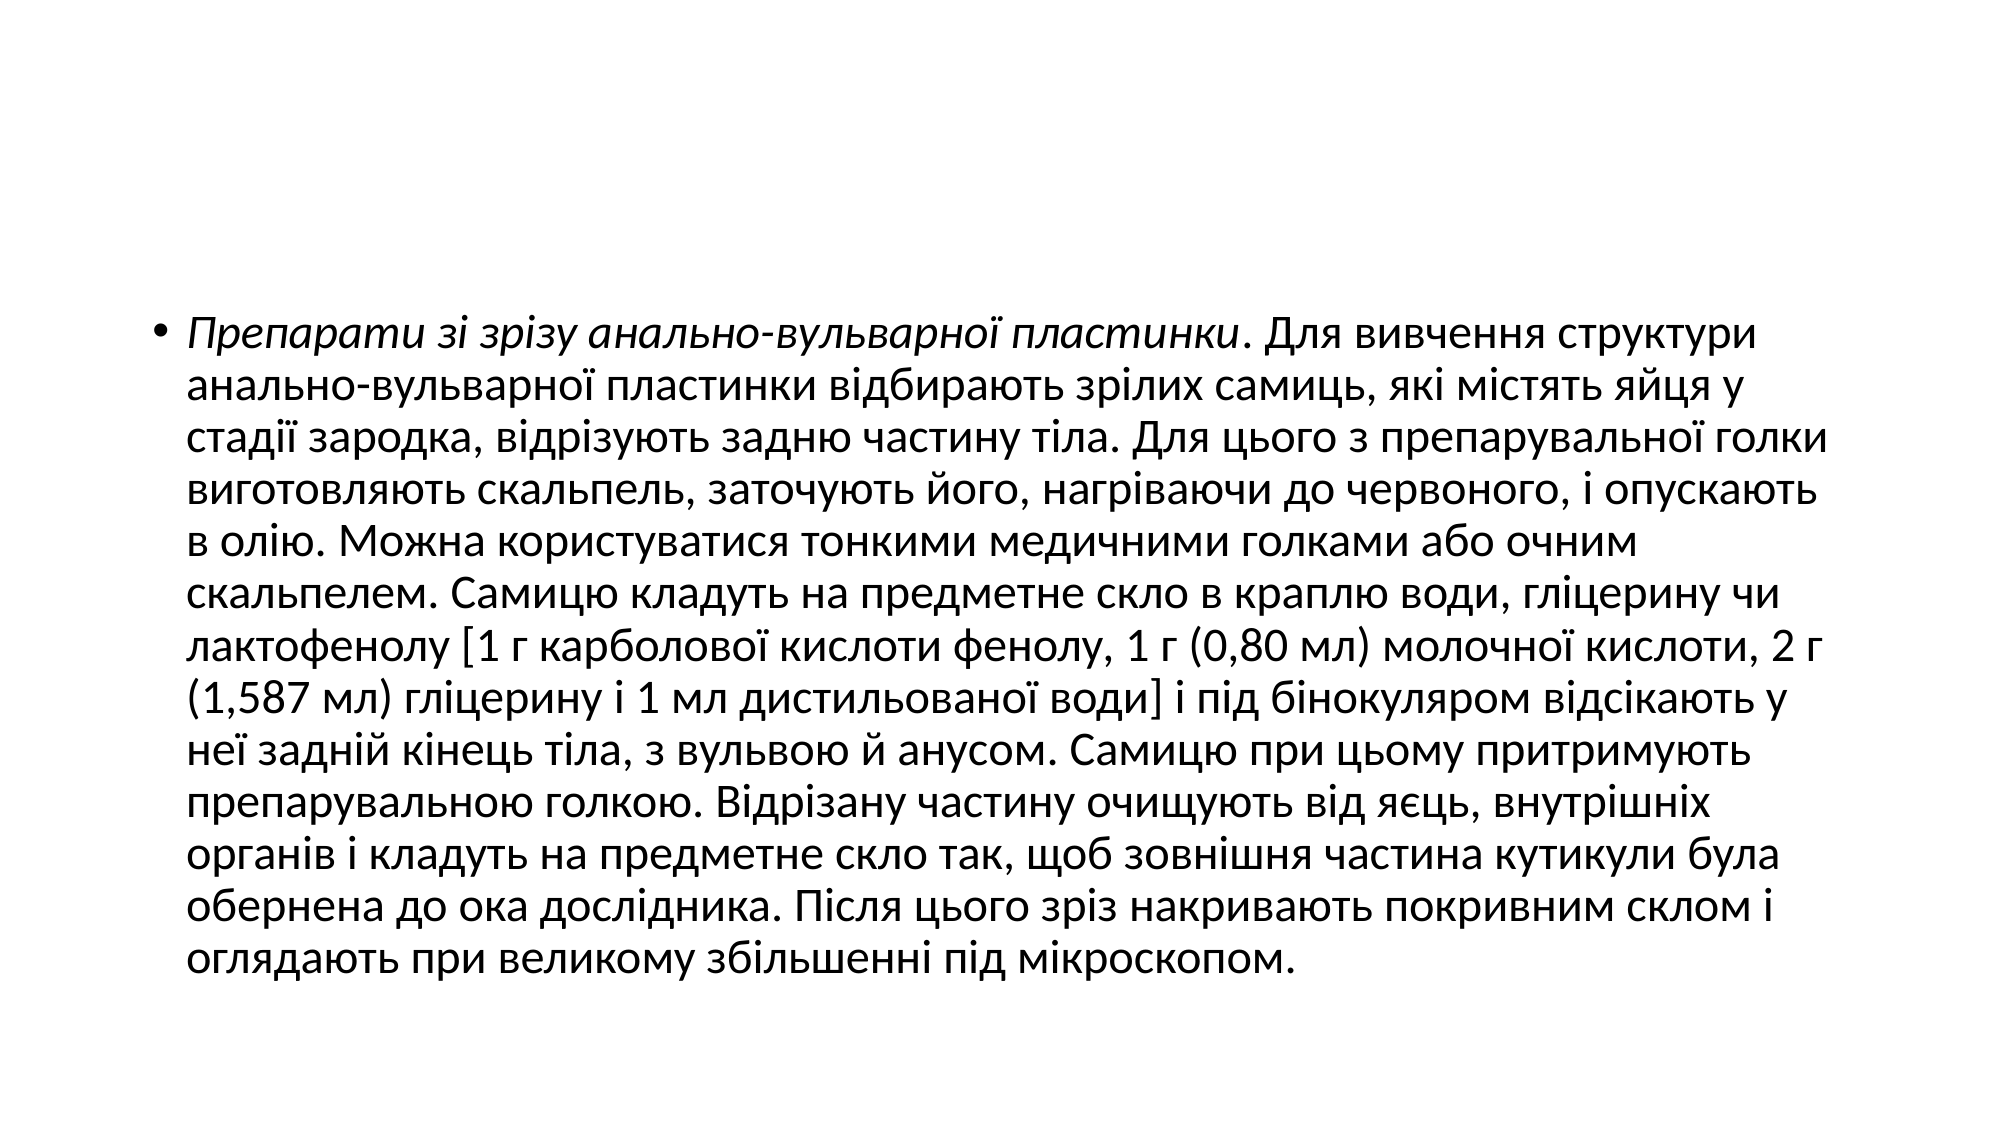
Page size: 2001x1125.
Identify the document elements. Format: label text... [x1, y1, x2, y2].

list Препарати зі зрізу анально-вульварної пластинки. Для вивчення структури анально-вульварної пластинки відбирають зрілих самиць, які містять яйця у стадії зародка, відрізують задню частину тіла. Для цього з препарувальної голки виготовляють скальпель, заточують його, нагріваючи до червоного, і опускають в олію. Можна користуватися тонкими медичними голками або очним скальпелем. Самицю кладуть на предметне скло в краплю води, гліцерину чи лактофенолу [1 г карболової кислоти фенолу, 1 г (0,80 мл) молочної кислоти, 2 г (1,587 мл) гліцерину і 1 мл дистильованої води] і під бінокуляром відсікають у неї задній кінець тіла, з вульвою й анусом. Самицю при цьому притримують препарувальною голкою. Відрізану частину очищують від яєць, внутрішніх органів і кладуть на предметне скло так, щоб зовнішня частина кутикули була обернена до ока дослідника. Після цього зріз накривають покривним склом і оглядають при великому збільшенні під мікроскопом. [137, 299, 1863, 1014]
